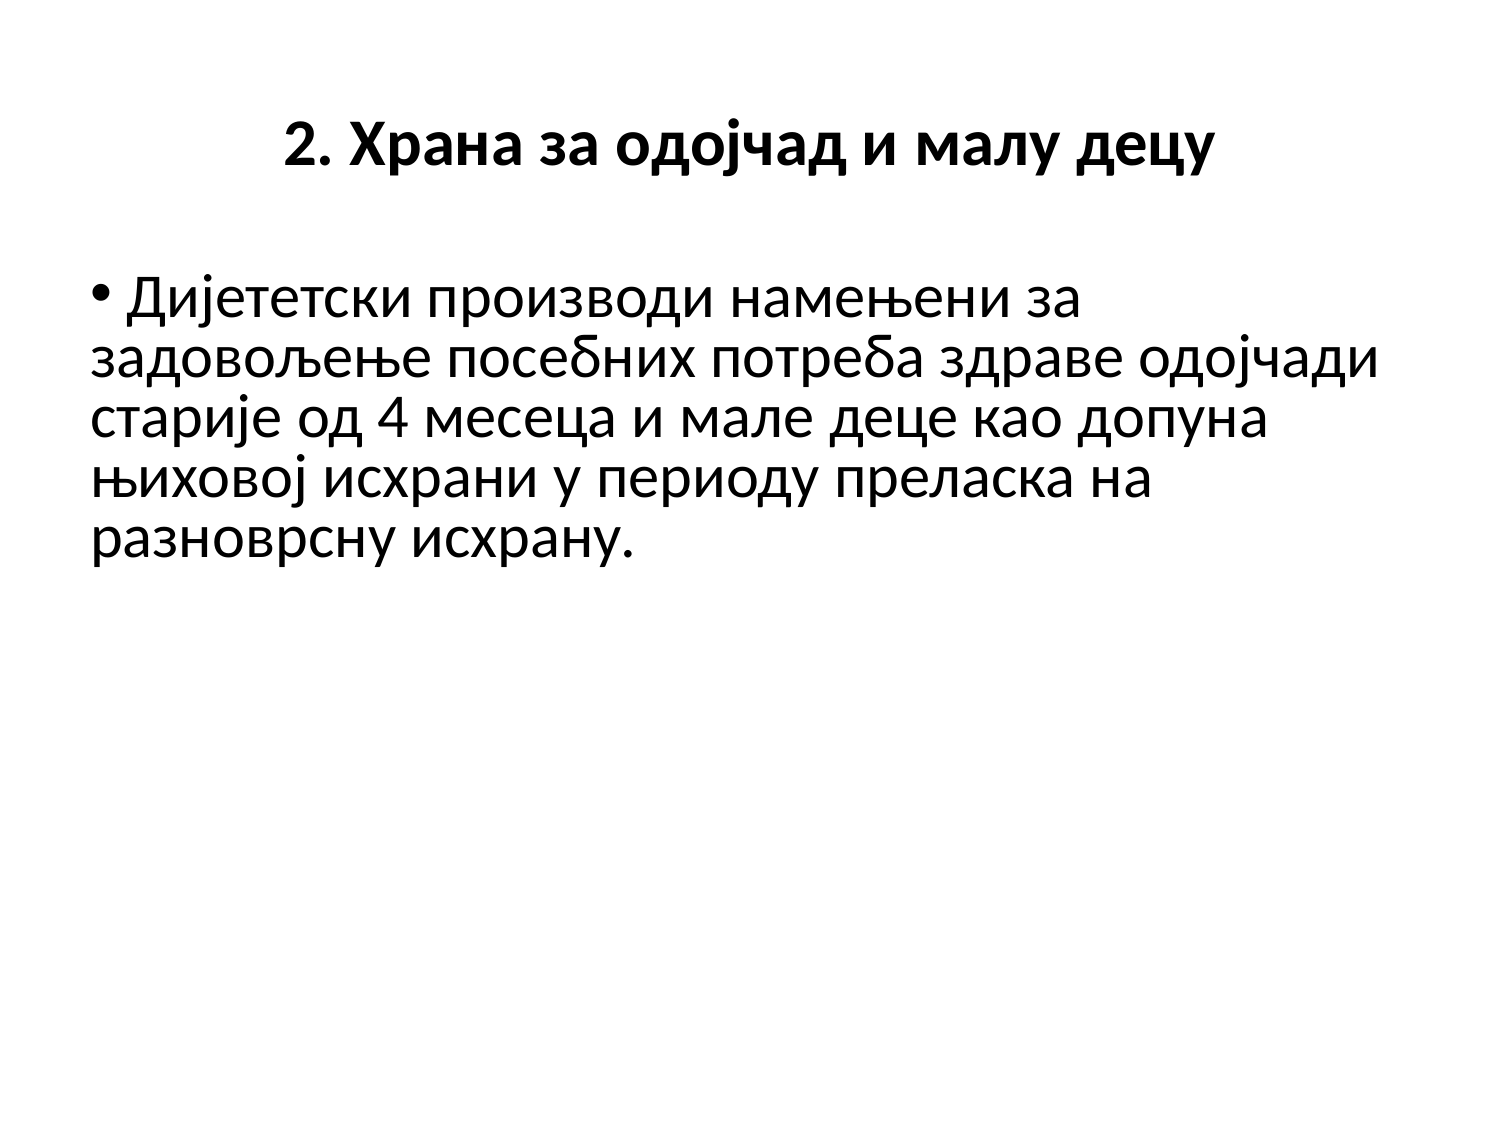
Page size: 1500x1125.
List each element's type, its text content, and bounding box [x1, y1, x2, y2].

list Дијететски производи намењени за задовољење посебних потреба здраве одојчади старије од 4 месеца и мале деце као допуна њиховој исхрани у периоду преласка на разноврсну исхрану. [74, 262, 1426, 1006]
title 2. Храна за одојчад и малу децу [74, 44, 1426, 233]
